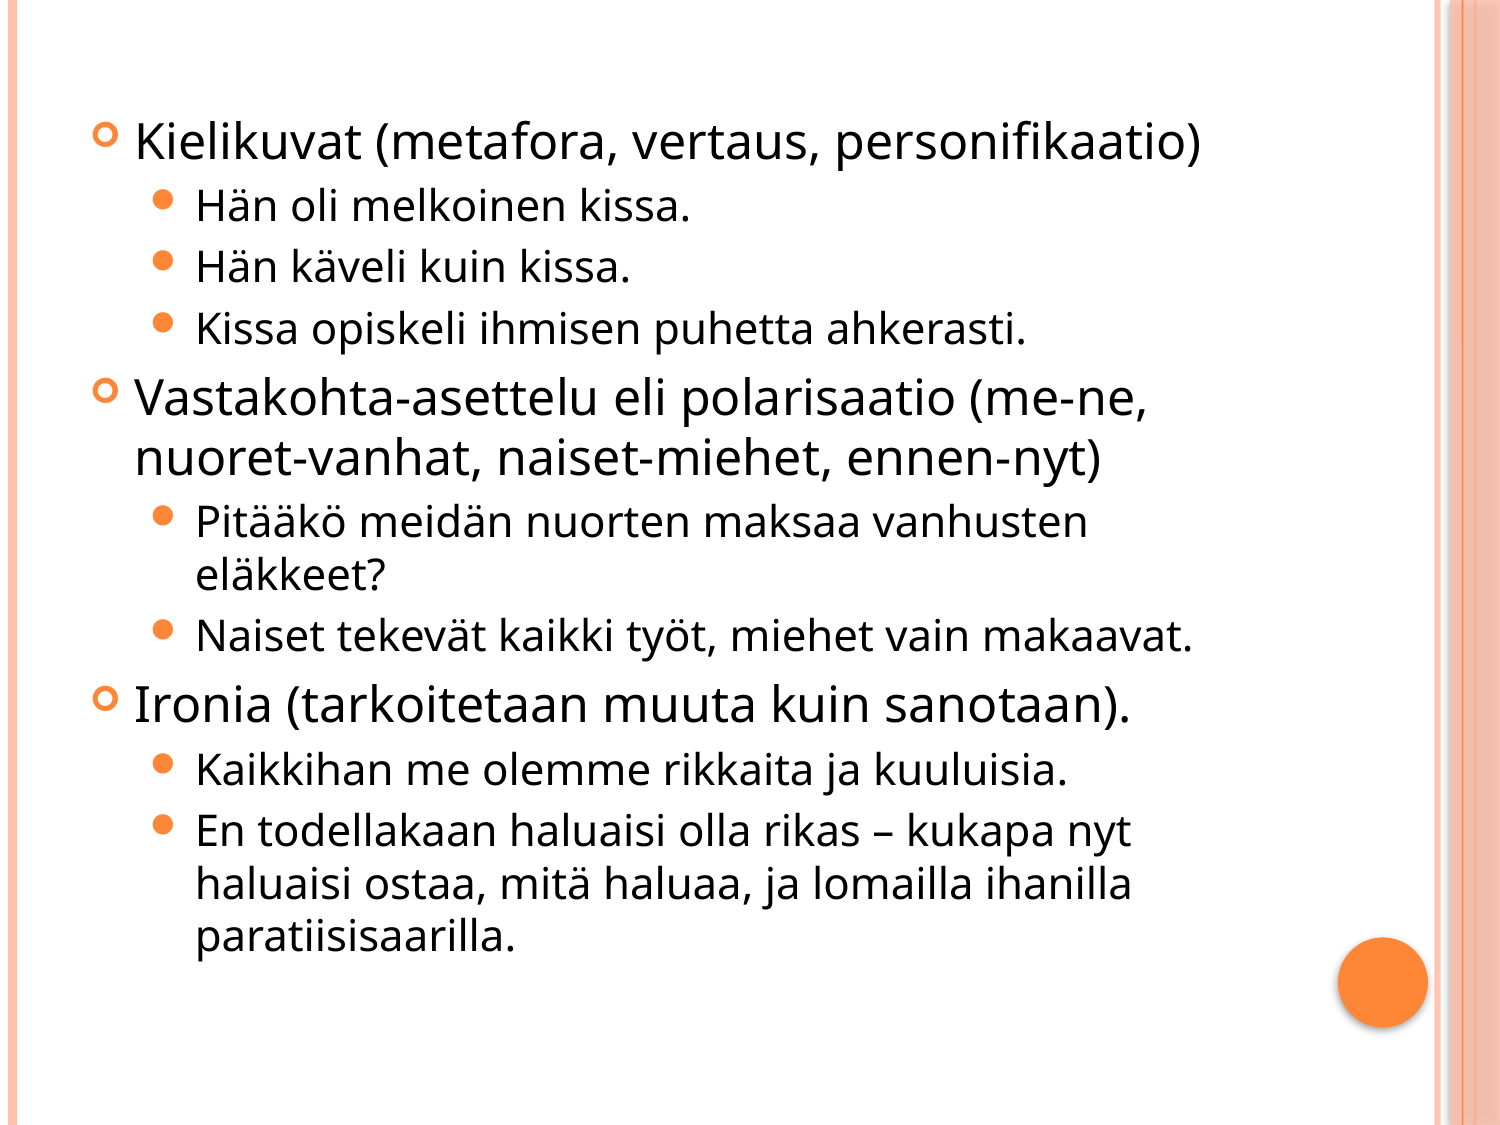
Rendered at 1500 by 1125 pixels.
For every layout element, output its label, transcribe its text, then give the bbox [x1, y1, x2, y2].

list Kielikuvat (metafora, vertaus, personifikaatio) Hän oli melkoinen kissa. Hän käveli kuin kissa. Kissa opiskeli ihmisen puhetta ahkerasti. Vastakohta-asettelu eli polarisaatio (me-ne, nuoret-vanhat, naiset-miehet, ennen-nyt) Pitääkö meidän nuorten maksaa vanhusten eläkkeet? Naiset tekevät kaikki työt, miehet vain makaavat. Ironia (tarkoitetaan muuta kuin sanotaan). Kaikkihan me olemme rikkaita ja kuuluisia. En todellakaan haluaisi olla rikas – kukapa nyt haluaisi ostaa, mitä haluaa, ja lomailla ihanilla paratiisisaarilla. [75, 101, 1300, 1062]
